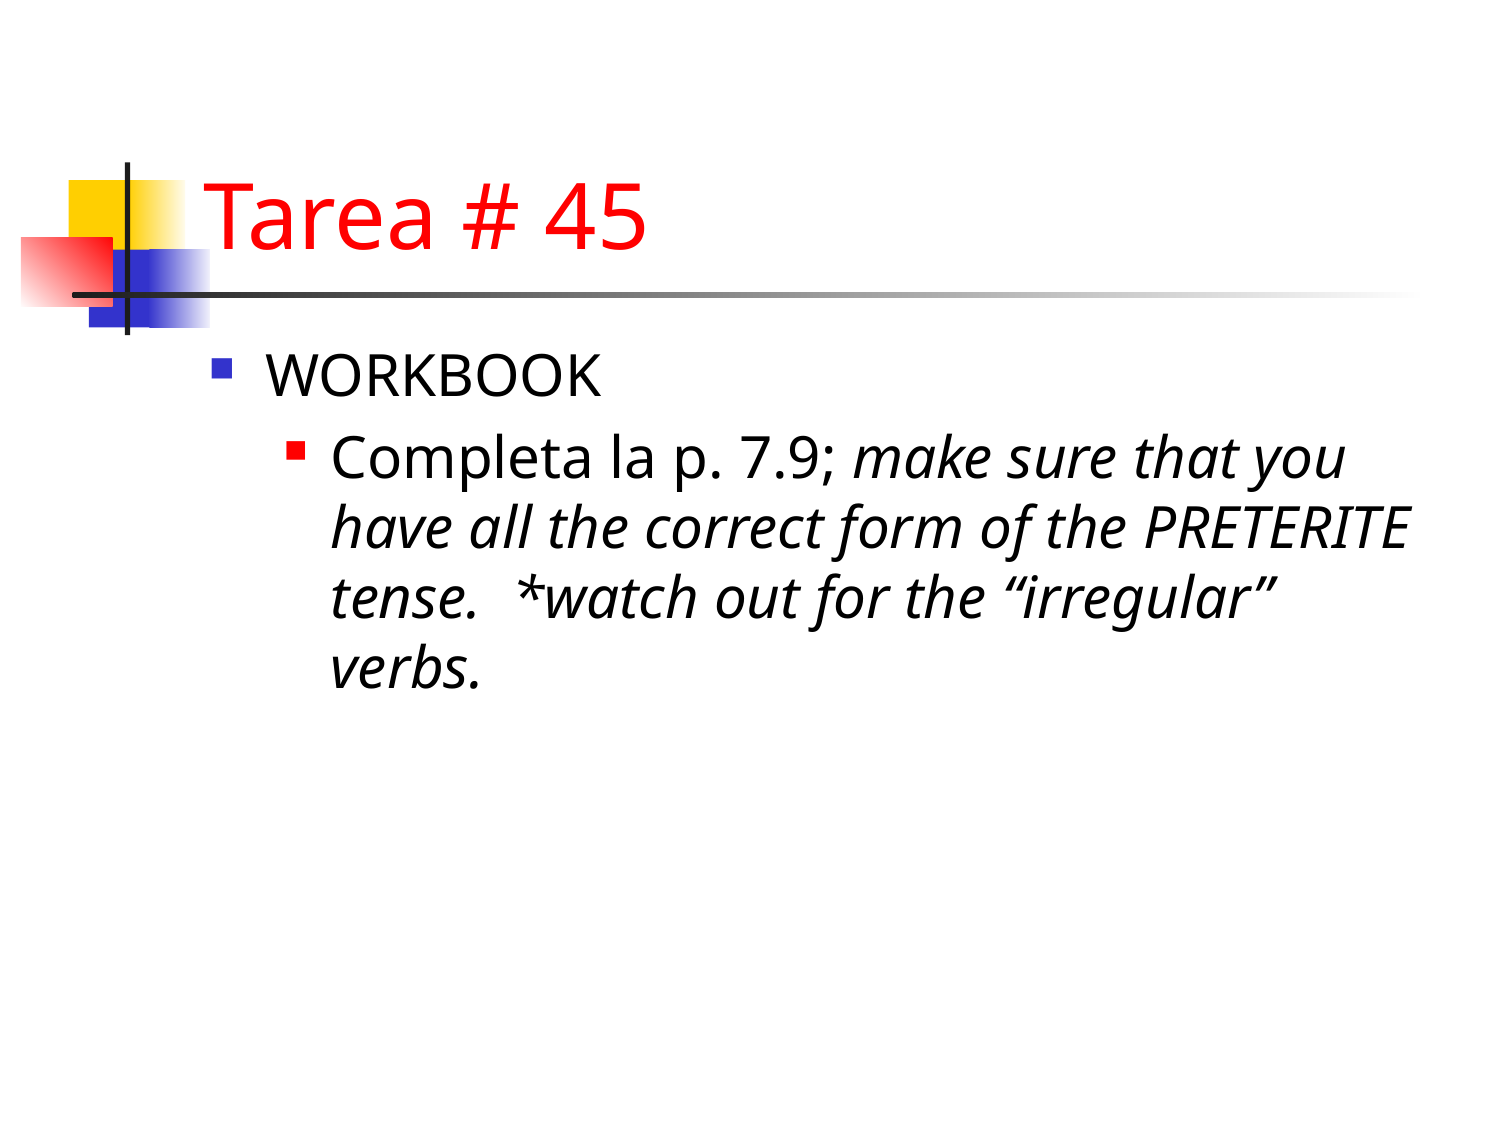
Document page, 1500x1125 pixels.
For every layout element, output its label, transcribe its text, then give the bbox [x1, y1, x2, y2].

list WORKBOOK Completa la p. 7.9; make sure that you have all the correct form of the PRETERITE tense. *watch out for the “irregular” verbs. [193, 331, 1469, 1006]
title Tarea # 45 [188, 35, 1468, 275]
